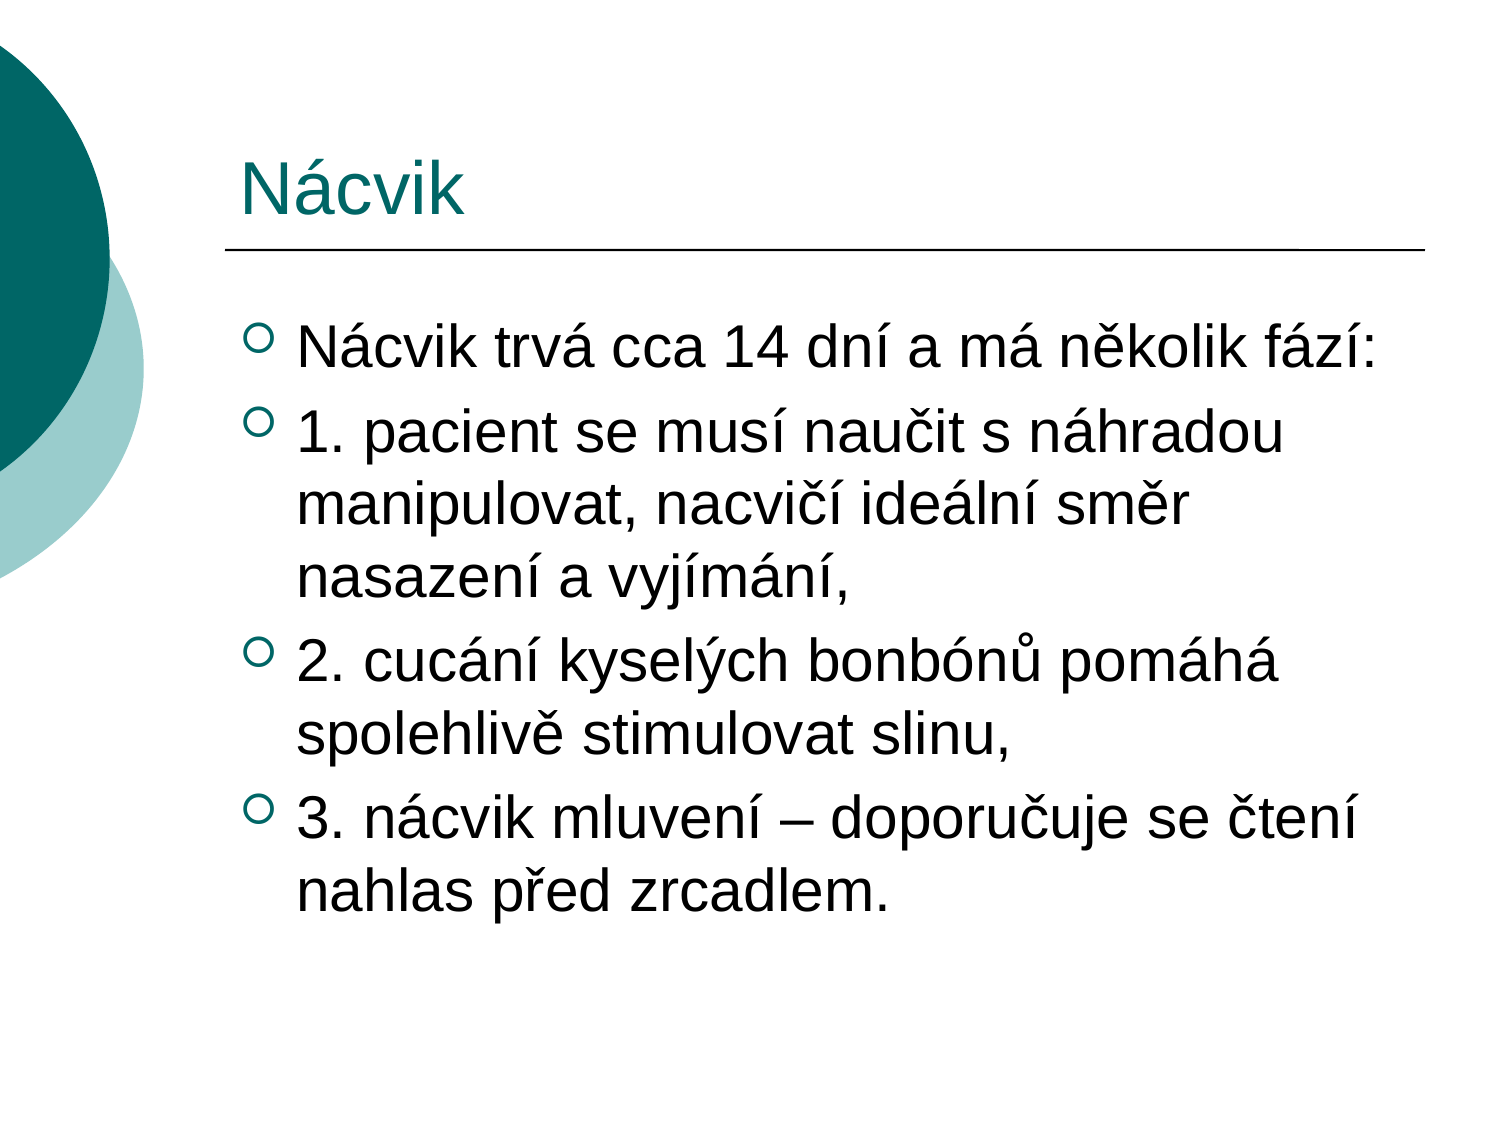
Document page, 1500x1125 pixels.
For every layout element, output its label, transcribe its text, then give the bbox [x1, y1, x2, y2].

list Nácvik trvá cca 14 dní a má několik fází: 1. pacient se musí naučit s náhradou manipulovat, nacvičí ideální směr nasazení a vyjímání, 2. cucání kyselých bonbónů pomáhá spolehlivě stimulovat slinu, 3. nácvik mluvení – doporučuje se čtení nahlas před zrcadlem. [224, 299, 1425, 1071]
title Nácvik [224, 49, 1425, 238]
